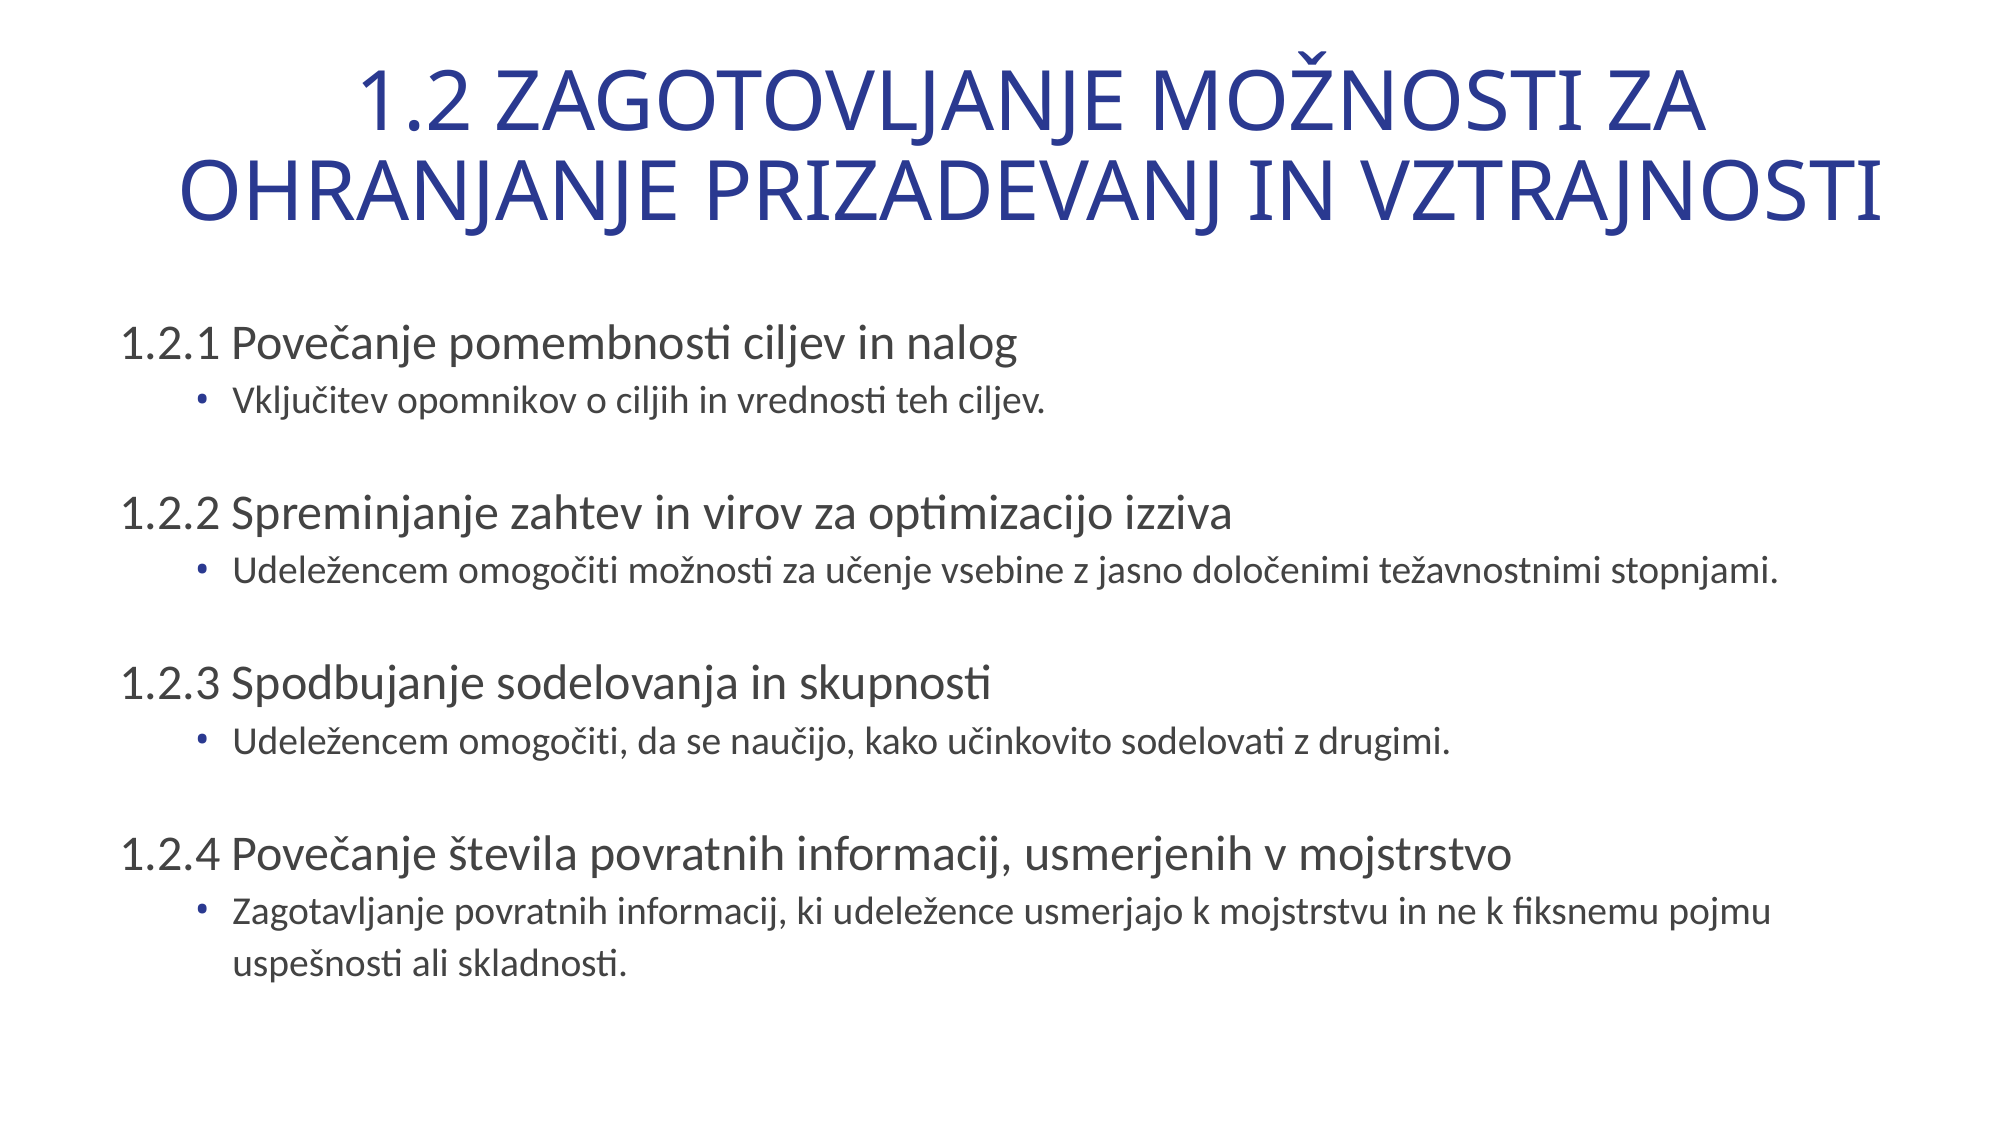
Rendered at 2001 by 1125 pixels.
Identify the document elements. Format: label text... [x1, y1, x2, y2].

title 1.2 ZAGOTOVLJANJE MOŽNOSTI ZA OHRANJANJE PRIZADEVANJ IN VZTRAJNOSTI [126, 39, 1937, 257]
list 1.2.1 Povečanje pomembnosti ciljev in nalog Vključitev opomnikov o ciljih in vrednosti teh ciljev. 1.2.2 Spreminjanje zahtev in virov za optimizacijo izziva Udeležencem omogočiti možnosti za učenje vsebine z jasno določenimi težavnostnimi stopnjami. 1.2.3 Spodbujanje sodelovanja in skupnosti Udeležencem omogočiti, da se naučijo, kako učinkovito sodelovati z drugimi. 1.2.4 Povečanje števila povratnih informacij, usmerjenih v mojstrstvo Zagotavljanje povratnih informacij, ki udeležence usmerjajo k mojstrstvu in ne k fiksnemu pojmu uspešnosti ali skladnosti. [104, 296, 1958, 1092]
